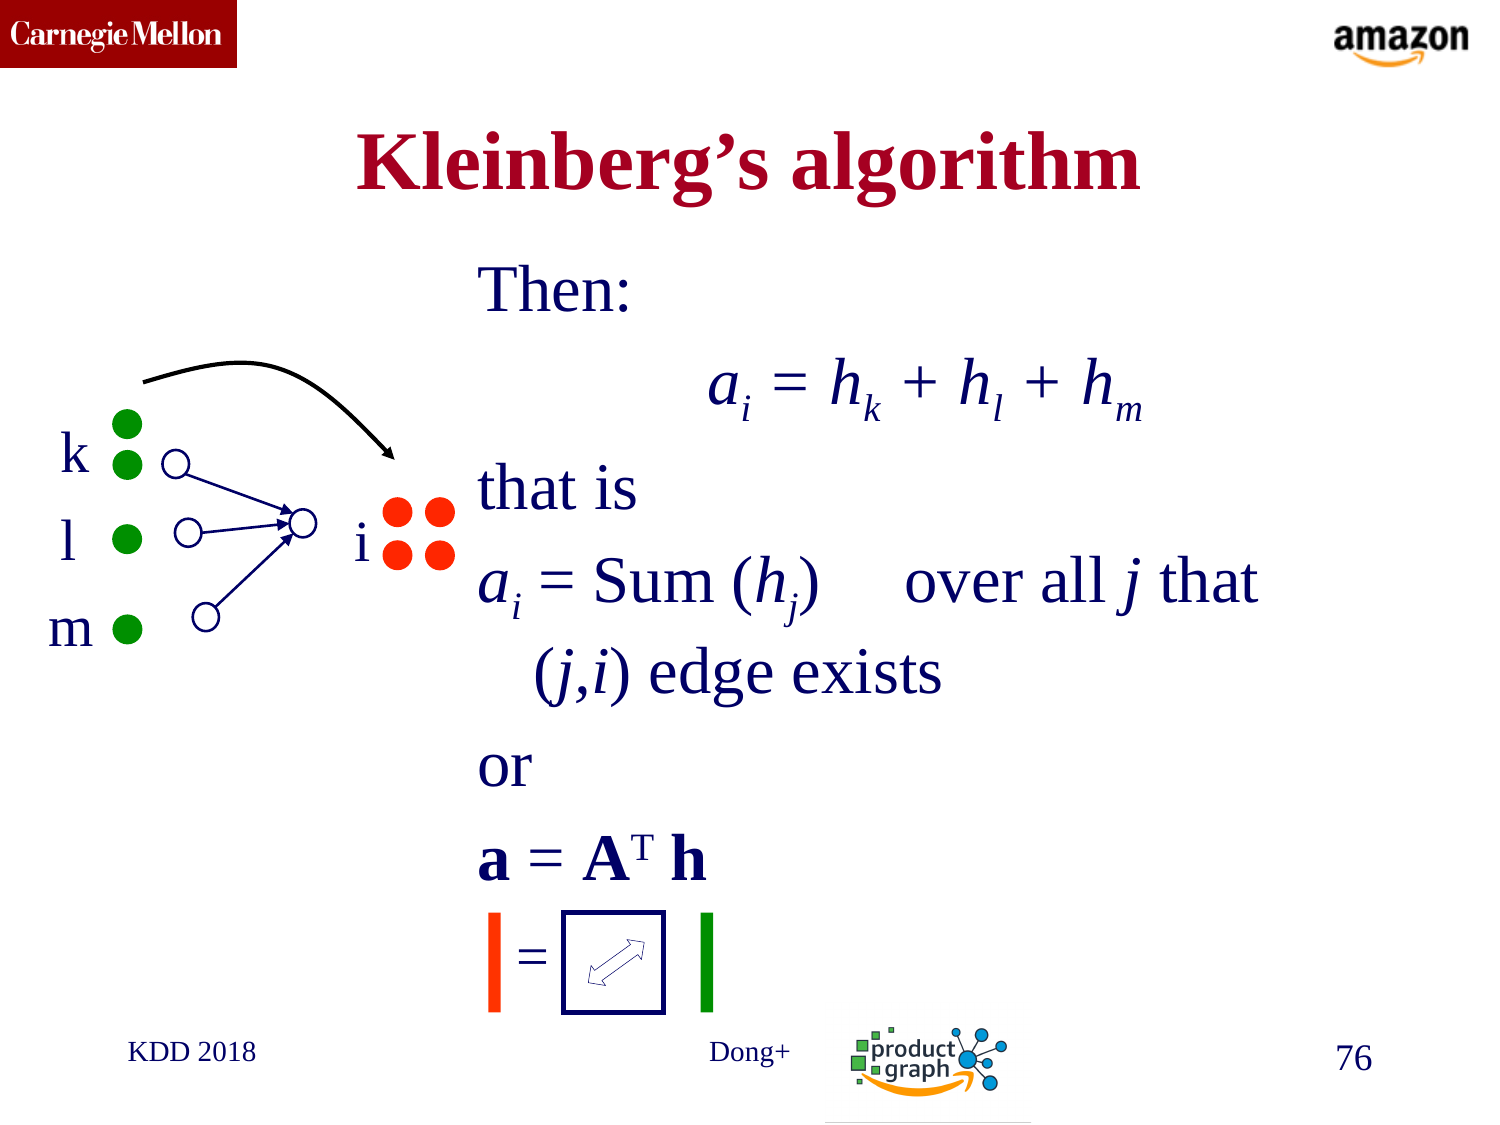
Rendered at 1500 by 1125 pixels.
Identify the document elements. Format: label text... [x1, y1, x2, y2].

text_box i [339, 495, 386, 580]
text_box [112, 409, 143, 440]
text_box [184, 474, 294, 513]
text_box [291, 509, 317, 538]
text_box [215, 534, 294, 607]
slide_number 76 [1074, 1024, 1388, 1101]
text_box [112, 524, 143, 555]
text_box [382, 497, 413, 528]
picture [1322, 4, 1484, 88]
footer Dong+ [512, 1024, 988, 1101]
title Kleinberg’s algorithm [112, 99, 1388, 213]
list Then: ai = hk + hl + hm that is ai = Sum (hj) over all j that (j,i) edge exists or a = AT h [462, 237, 1388, 1001]
text_box k [45, 406, 104, 492]
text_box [488, 910, 714, 1013]
text_box [112, 449, 143, 480]
text_box [424, 497, 455, 528]
slide_number KDD 2018 [112, 1024, 426, 1101]
picture [0, 0, 237, 68]
text_box [142, 362, 395, 460]
text_box [424, 540, 455, 571]
text_box m [33, 580, 109, 666]
text_box [162, 449, 190, 479]
text_box [192, 603, 219, 632]
text_box [174, 519, 200, 547]
text_box [382, 540, 413, 571]
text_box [201, 523, 289, 534]
text_box [112, 614, 143, 645]
text_box l [45, 494, 92, 580]
